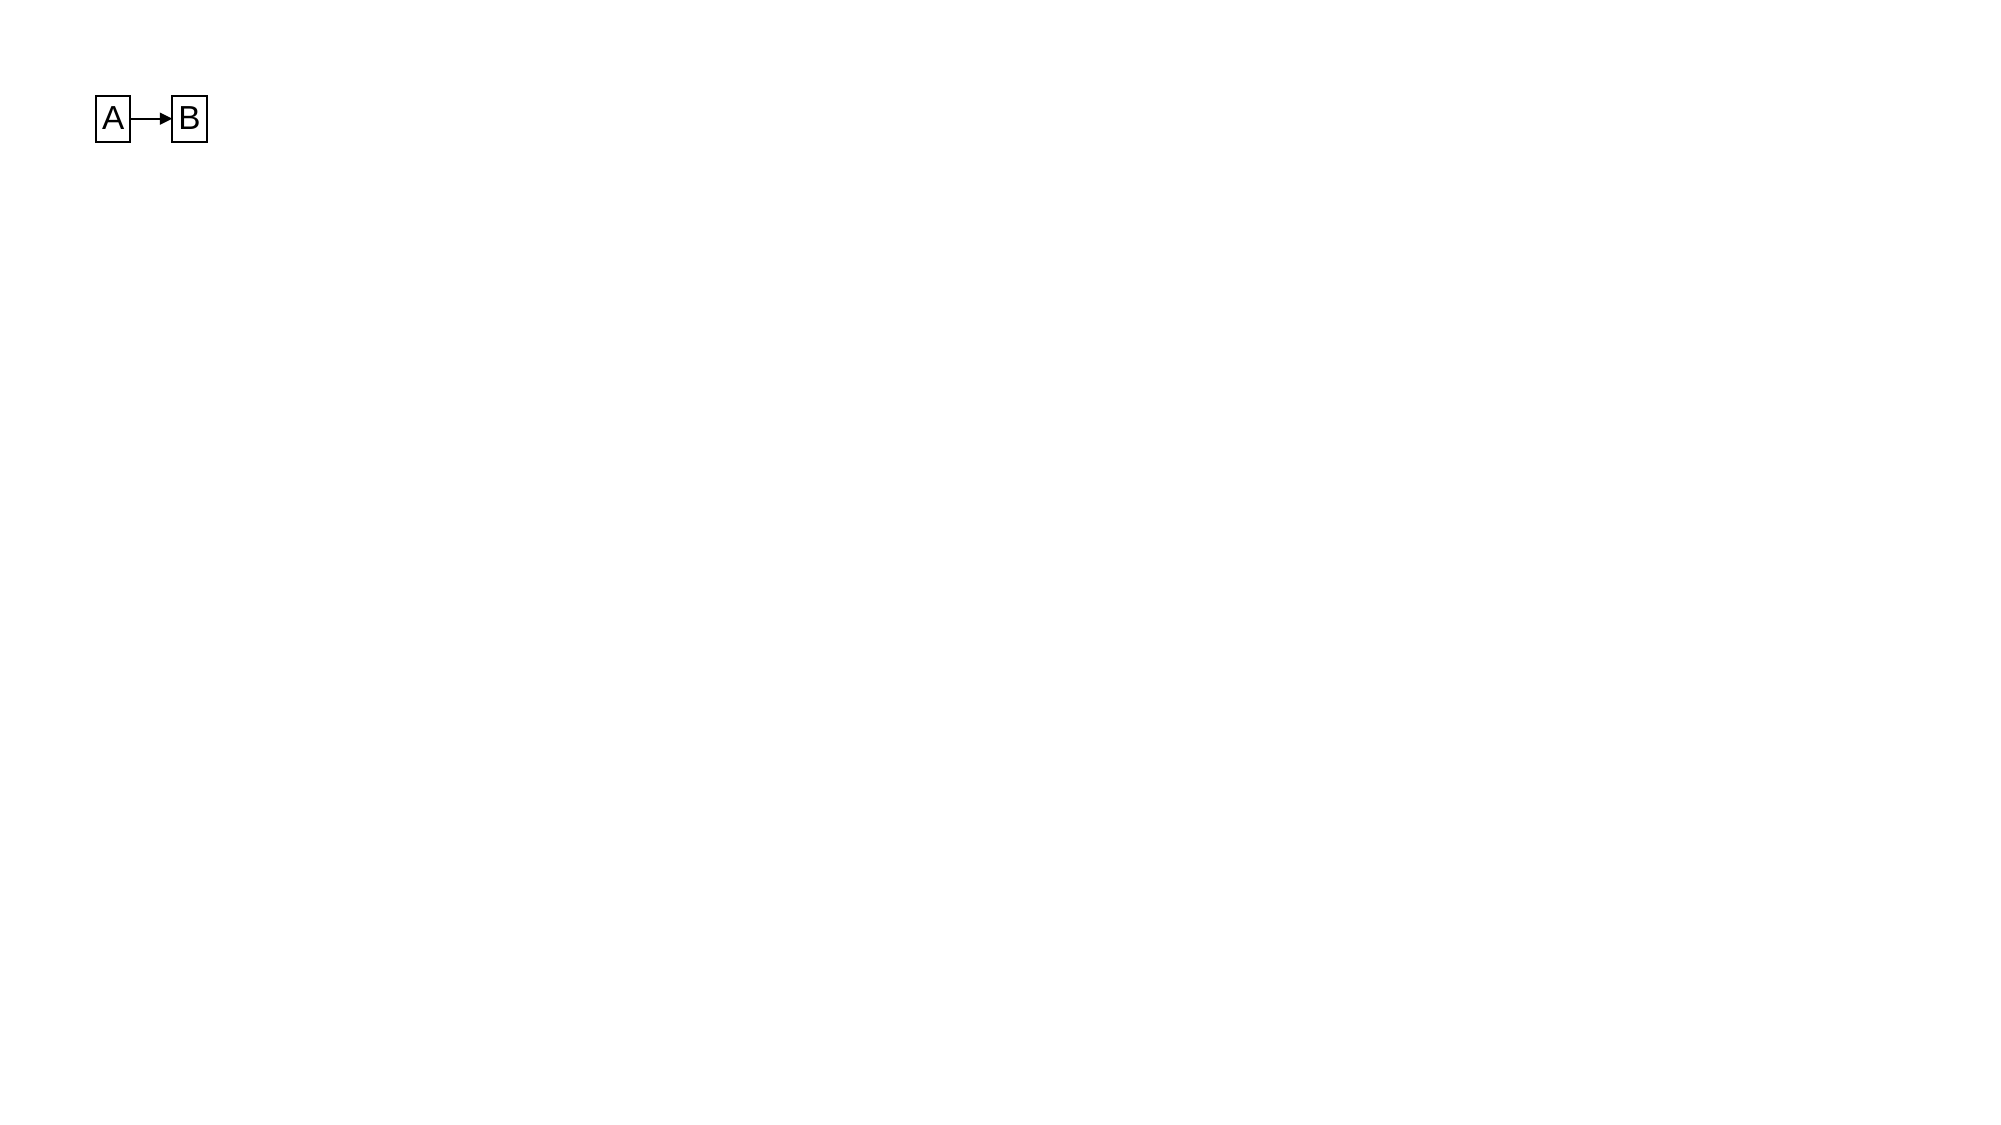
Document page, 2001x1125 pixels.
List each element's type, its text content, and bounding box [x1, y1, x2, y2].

text_box A [95, 95, 131, 142]
text_box [74, 74, 230, 163]
text_box B [172, 95, 207, 142]
